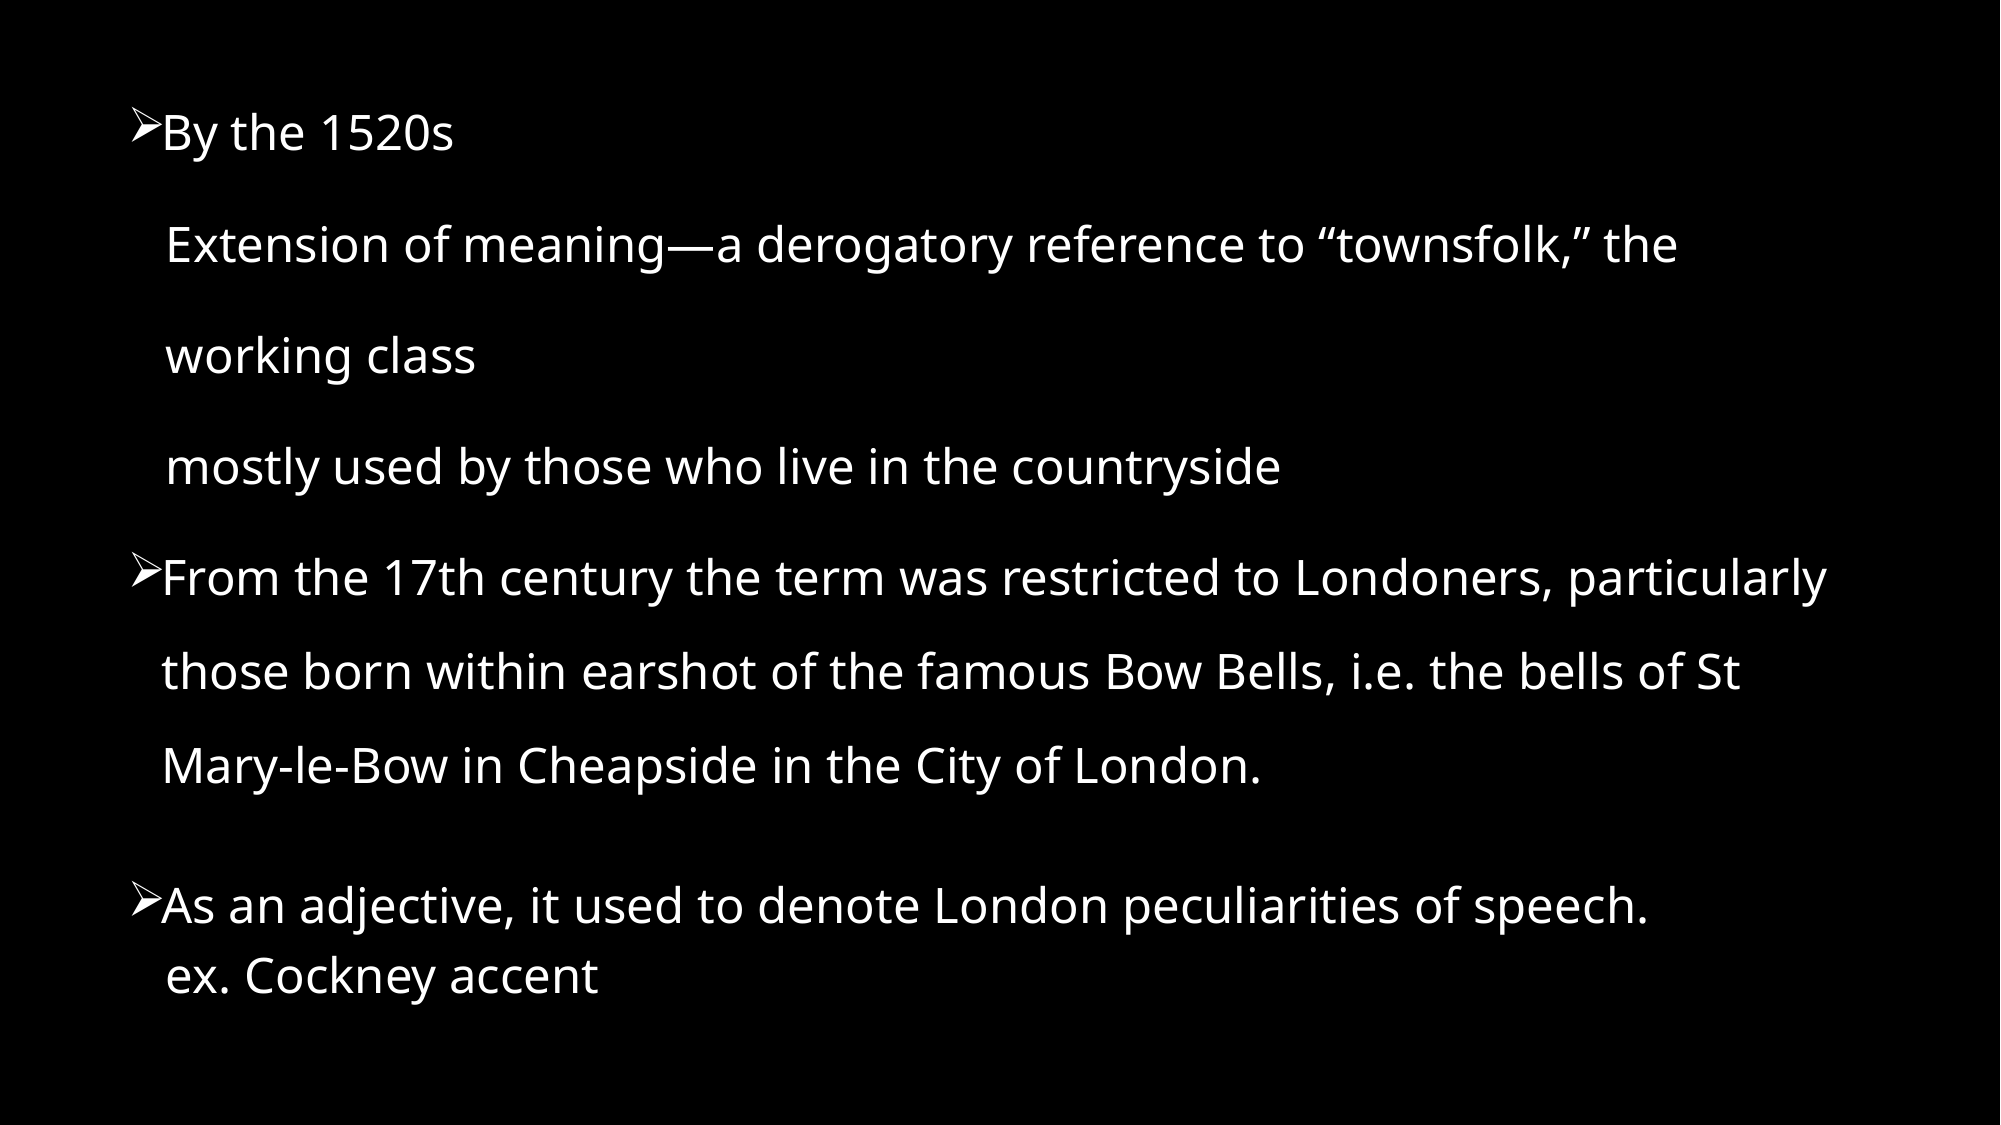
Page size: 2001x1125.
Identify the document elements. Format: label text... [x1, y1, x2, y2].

list By the 1520s Extension of meaning—a derogatory reference to “townsfolk,” the working class mostly used by those who live in the countryside From the 17th century the term was restricted to Londoners, particularly those born within earshot of the famous Bow Bells, i.e. the bells of St Mary-le-Bow in Cheapside in the City of London. As an adjective, it used to denote London peculiarities of speech. ex. Cockney accent [112, 59, 1900, 1026]
